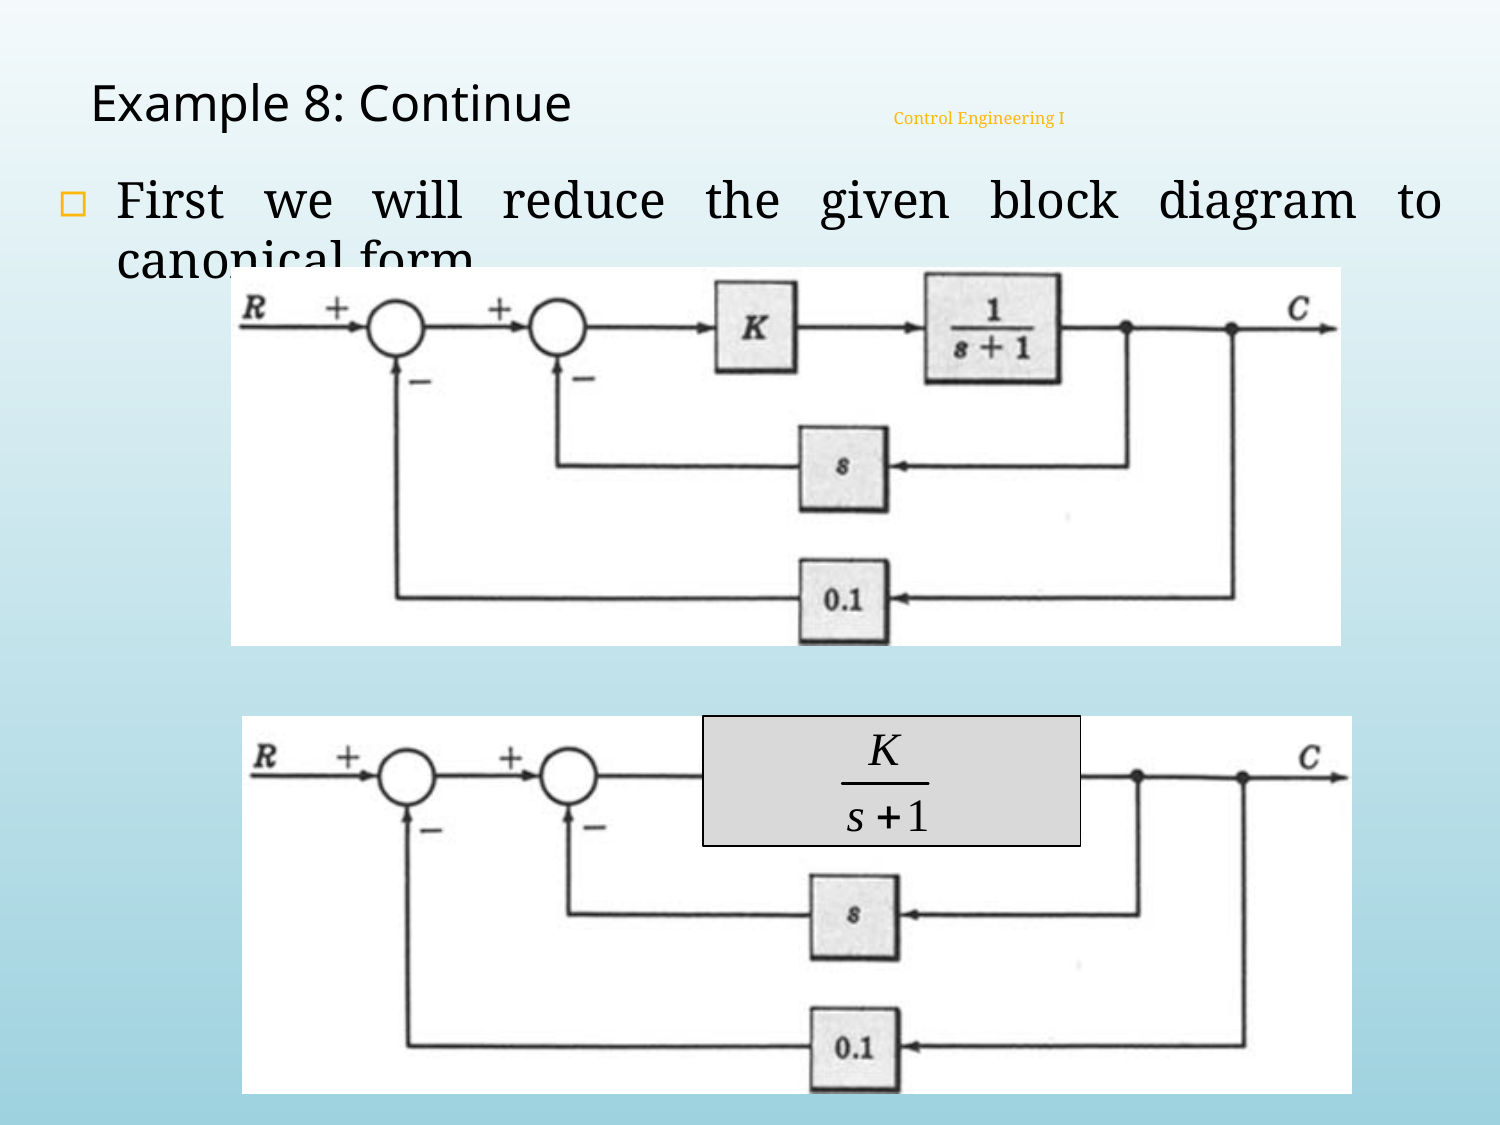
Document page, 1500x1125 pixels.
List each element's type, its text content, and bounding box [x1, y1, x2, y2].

footer Control Engineering I [862, 100, 1080, 176]
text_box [241, 715, 1352, 1095]
title Example 8: Continue [75, 7, 1425, 160]
picture [231, 266, 1341, 646]
list First we will reduce the given block diagram to canonical form [41, 160, 1459, 904]
